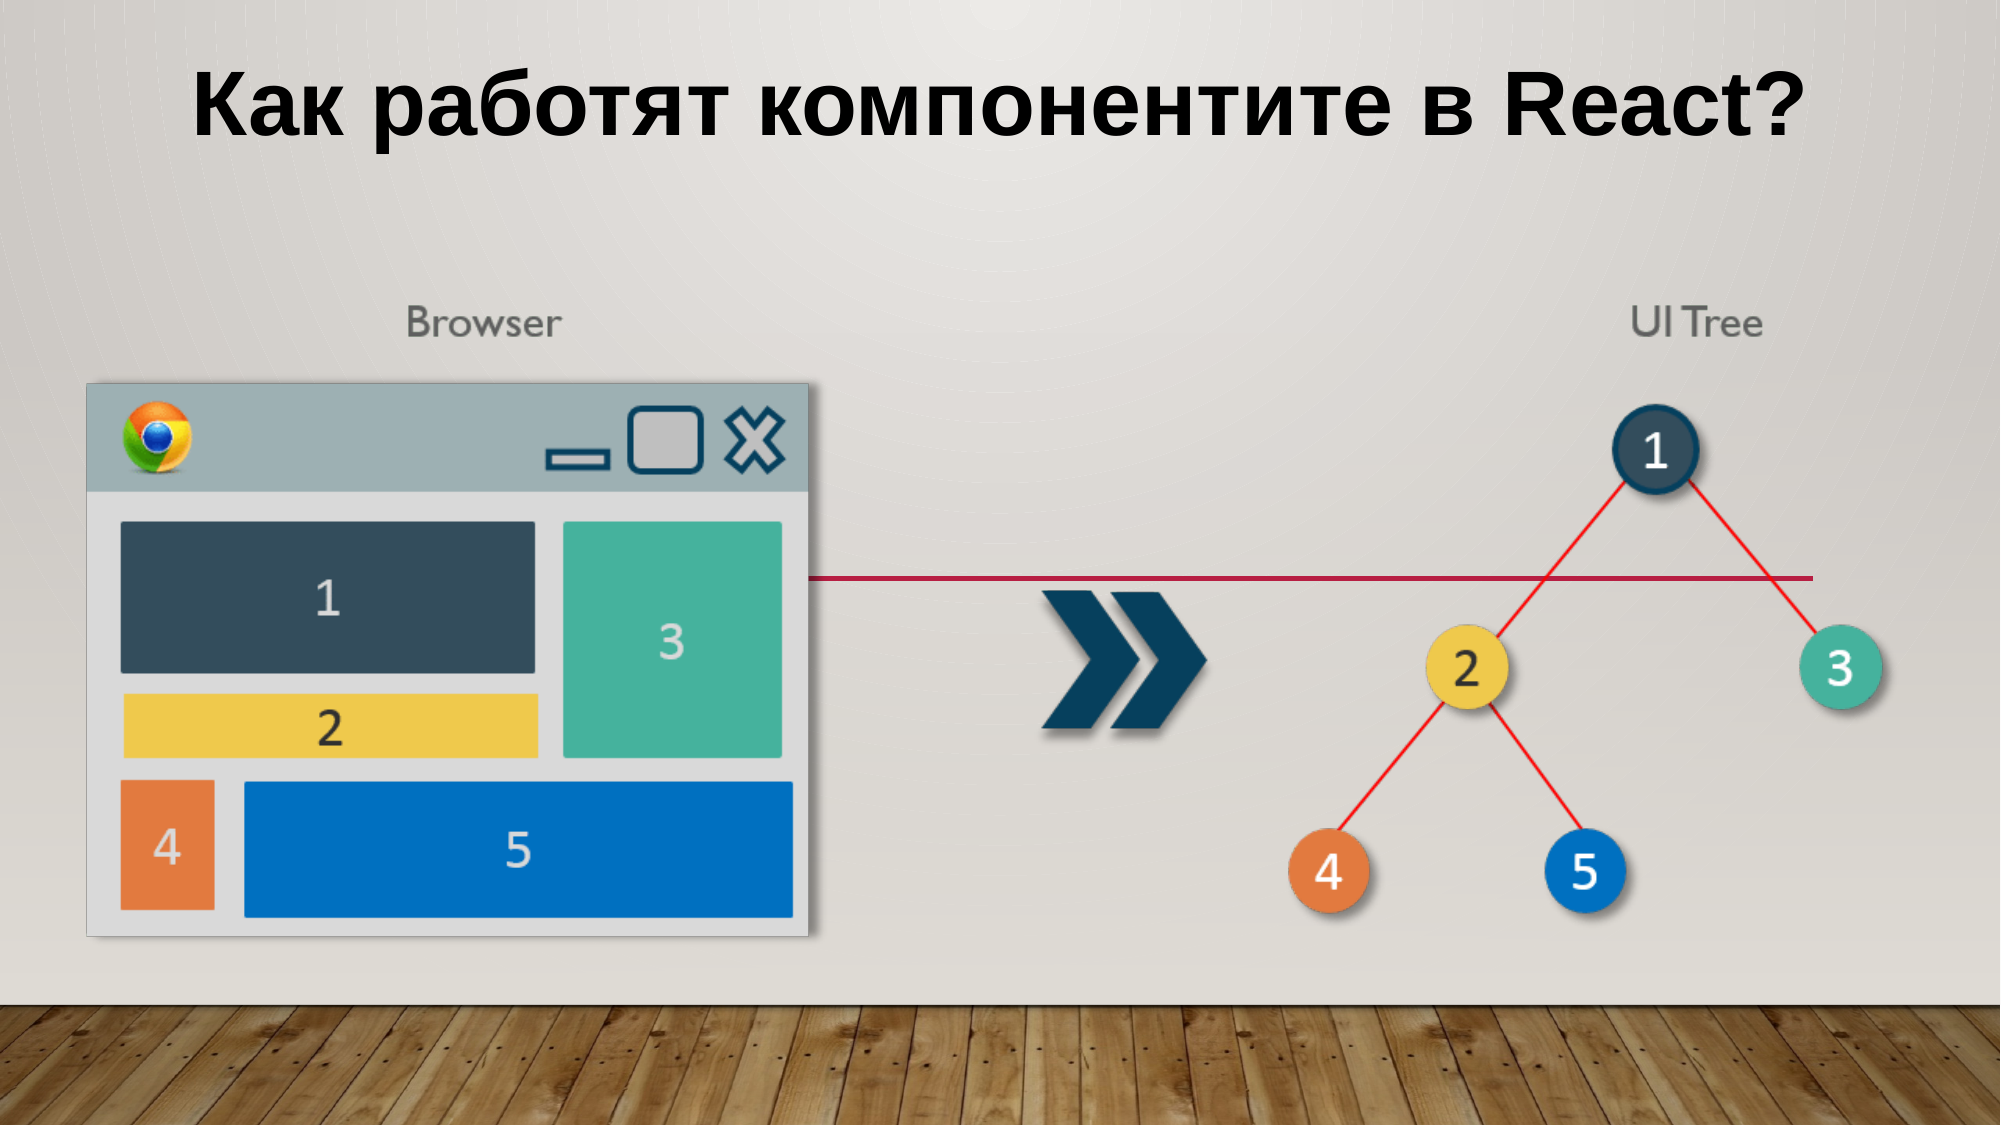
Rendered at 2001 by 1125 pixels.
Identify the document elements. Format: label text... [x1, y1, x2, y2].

text_box Как работят компонентите в React? [176, 36, 1824, 162]
picture [82, 279, 2000, 962]
picture [0, 1005, 2000, 1125]
